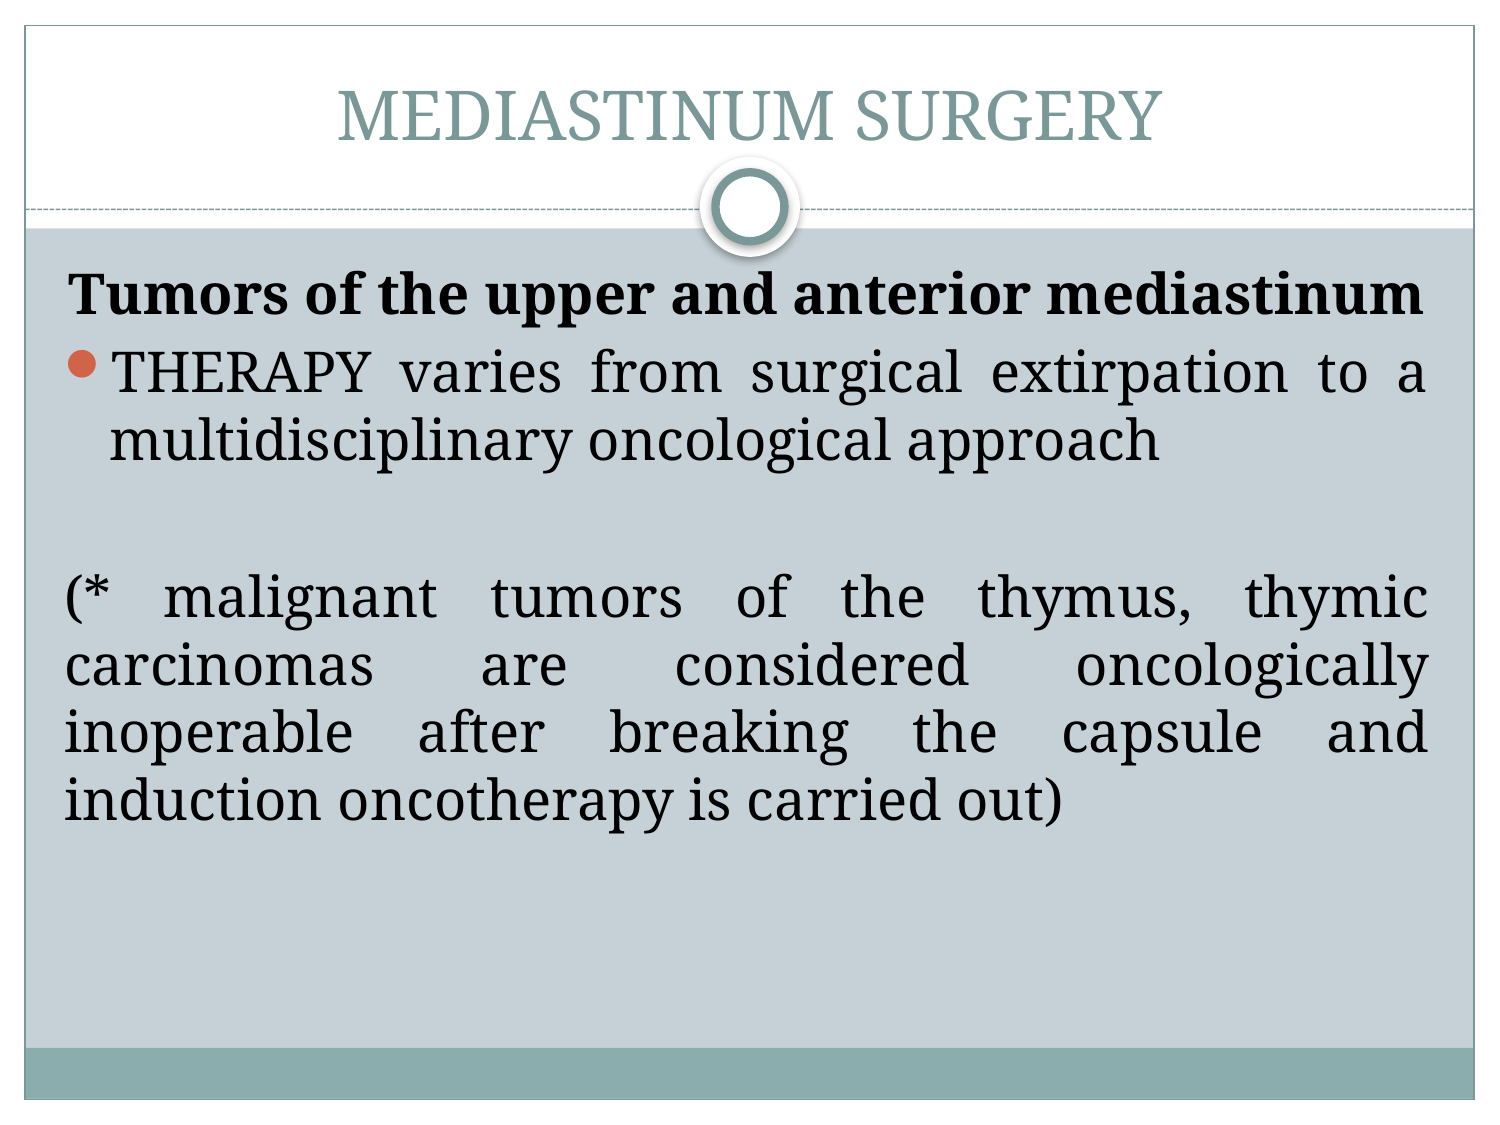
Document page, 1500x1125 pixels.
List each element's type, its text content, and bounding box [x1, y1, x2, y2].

title MEDIASTINUM SURGERY [49, 37, 1450, 162]
list Tumors of the upper and anterior mediastinum THERAPY varies from surgical extirpation to a multidisciplinary oncological approach (* malignant tumors of the thymus, thymic carcinomas are considered oncologically inoperable after breaking the capsule and induction oncotherapy is carried out) [49, 250, 1445, 1001]
